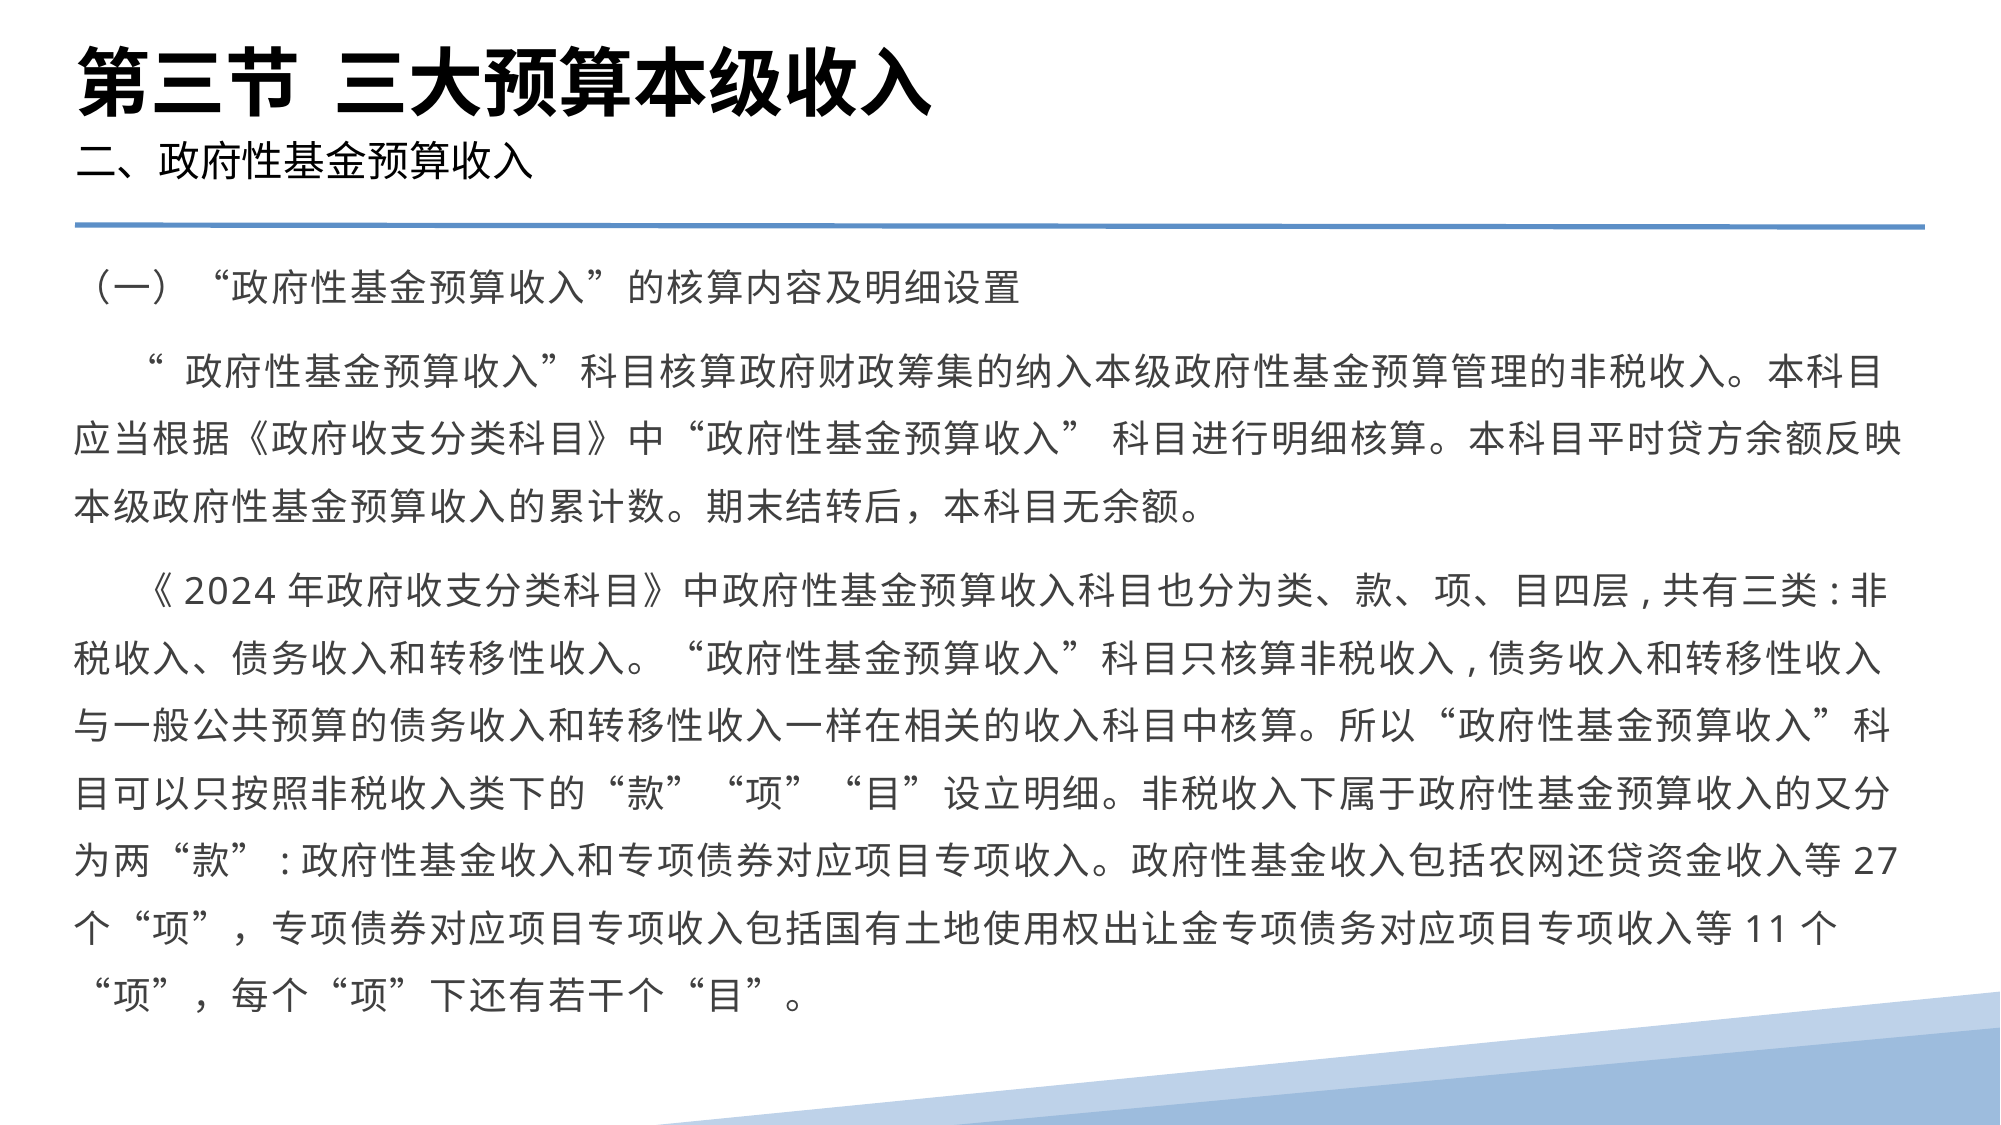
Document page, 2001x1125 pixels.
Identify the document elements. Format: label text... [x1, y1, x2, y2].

text_box （一）“政府性基金预算收入”的核算内容及明细设置 “ 政府性基金预算收入”科目核算政府财政筹集的纳入本级政府性基金预算管理的非税收入。本科目应当根据《政府收支分类科目》中“政府性基金预算收入” 科目进行明细核算。本科目平时贷方余额反映本级政府性基金预算收入的累计数。期末结转后，本科目无余额。 《2024年政府收支分类科目》中政府性基金预算收入科目也分为类、款、项、目四层,共有三类:非税收入、债务收入和转移性收入。“政府性基金预算收入”科目只核算非税收入,债务收入和转移性收入与一般公共预算的债务收入和转移性收入一样在相关的收入科目中核算。所以“政府性基金预算收入”科目可以只按照非税收入类下的“款”“项”“目”设立明细。非税收入下属于政府性基金预算收入的又分为两“款”:政府性基金收入和专项债券对应项目专项收入。政府性基金收入包括农网还贷资金收入等27个“项”，专项债券对应项目专项收入包括国有土地使用权出让金专项债务对应项目专项收入等11个“项”，每个“项”下还有若干个“目”。 [63, 236, 1925, 1022]
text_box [74, 224, 1925, 228]
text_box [656, 991, 2000, 1125]
text_box 二、政府性基金预算收入 [75, 124, 1925, 200]
text_box 第三节 三大预算本级收入 [75, 24, 1925, 124]
